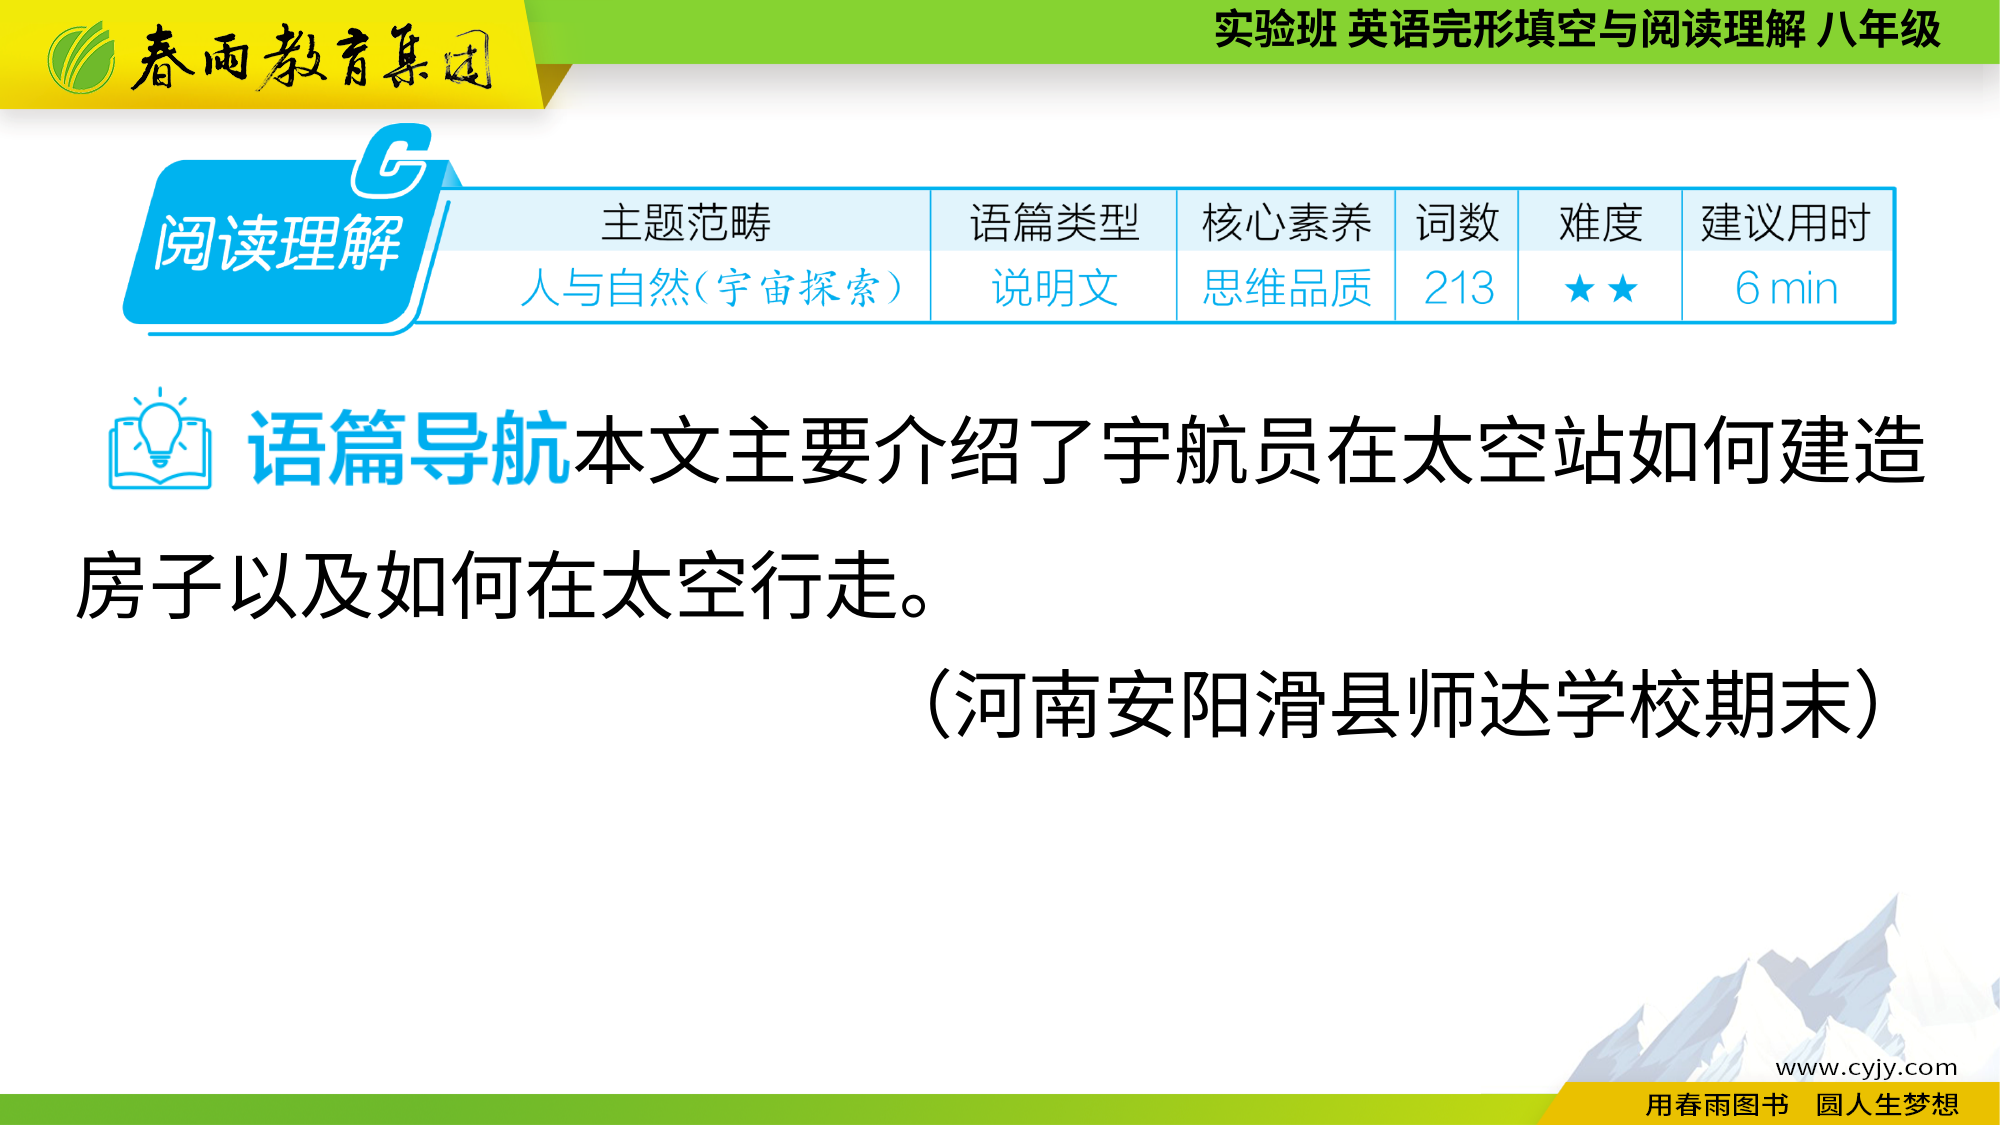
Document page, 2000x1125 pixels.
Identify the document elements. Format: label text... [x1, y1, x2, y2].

list （河南安阳滑县师达学校期末） [59, 636, 1944, 740]
picture [0, 0, 2000, 1125]
text_box 本文主要介绍了宇航员在太空站如何建造房子以及如何在太空行走。 [59, 350, 1944, 636]
